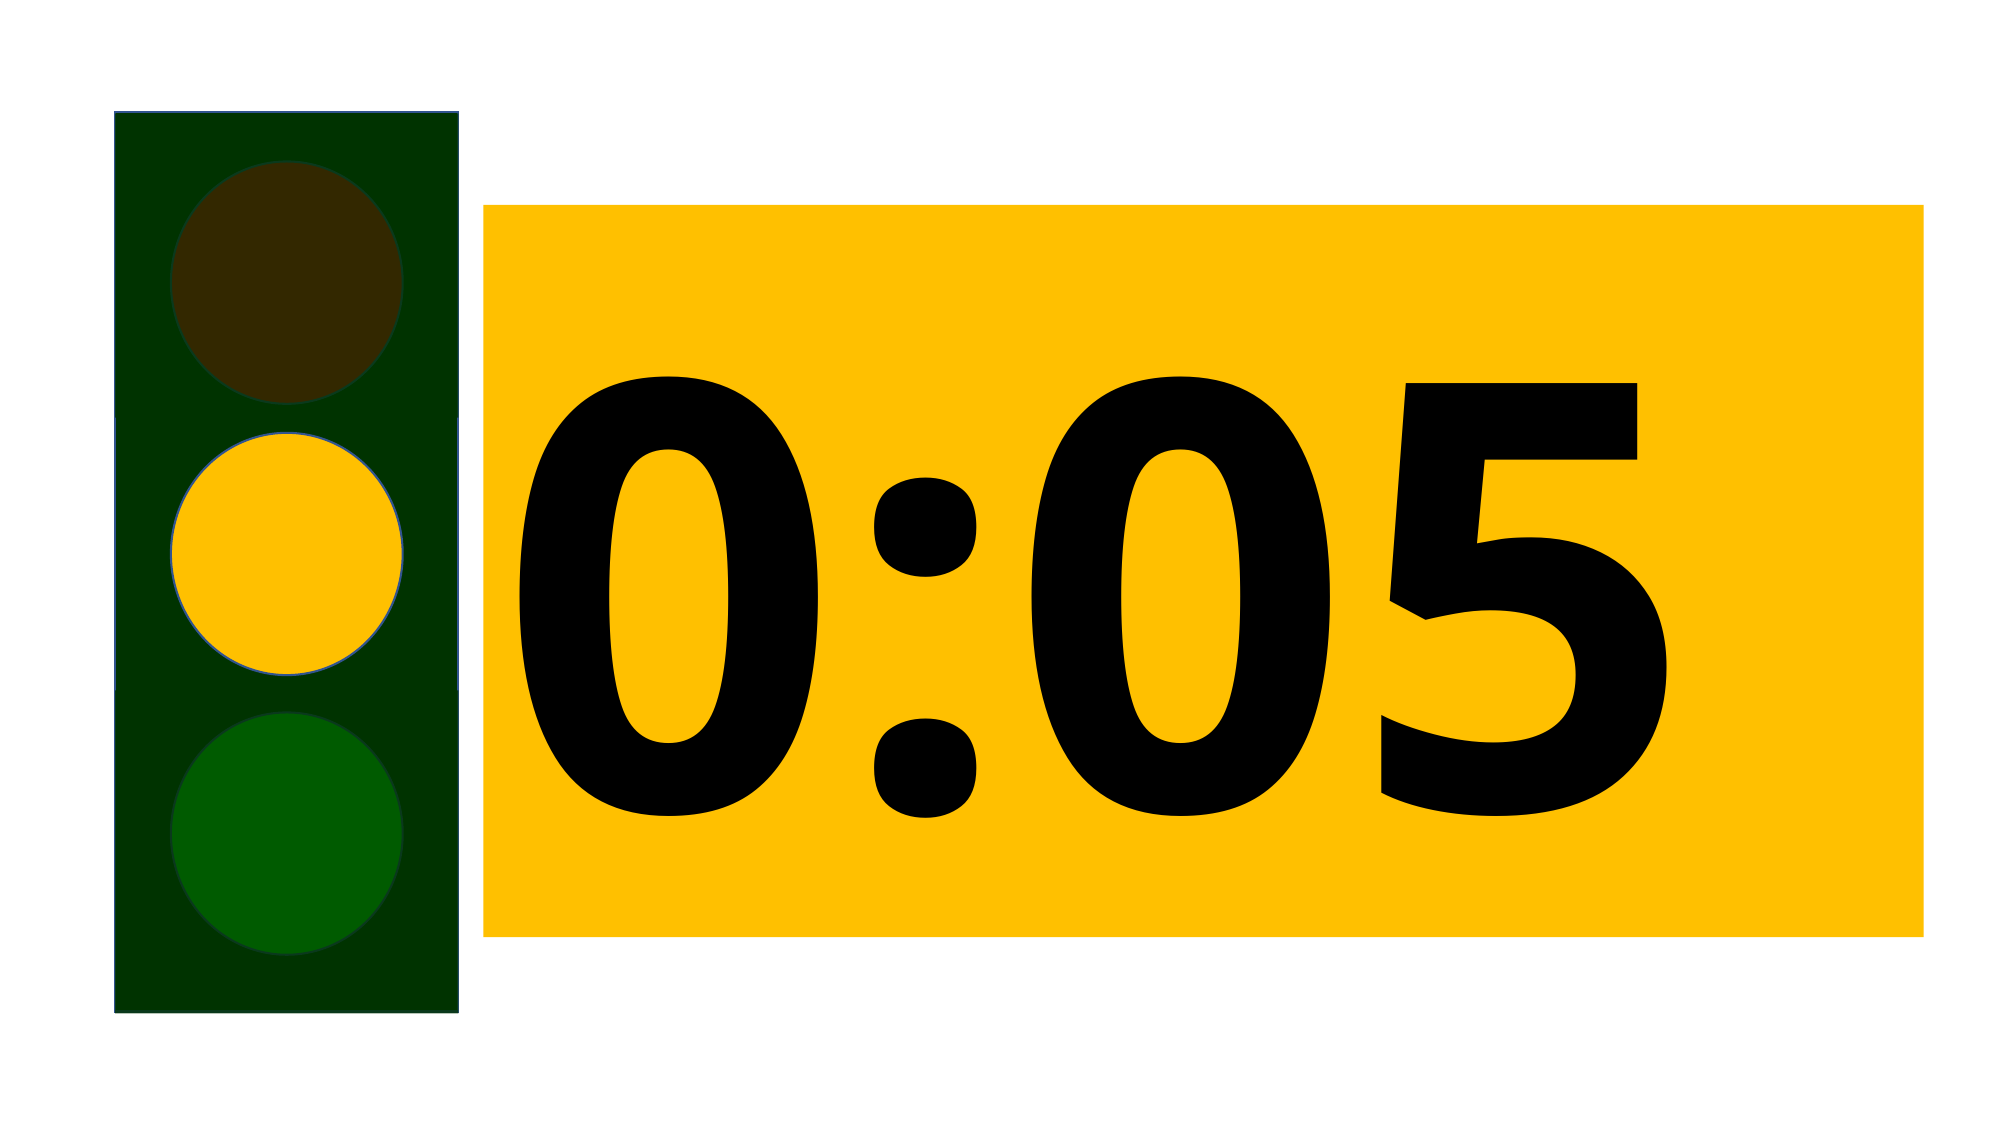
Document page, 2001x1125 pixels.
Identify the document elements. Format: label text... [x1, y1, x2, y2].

text_box [114, 112, 459, 419]
text_box [114, 689, 459, 1014]
text_box [169, 431, 404, 677]
text_box [114, 419, 459, 689]
text_box 0:05 [483, 204, 1924, 938]
